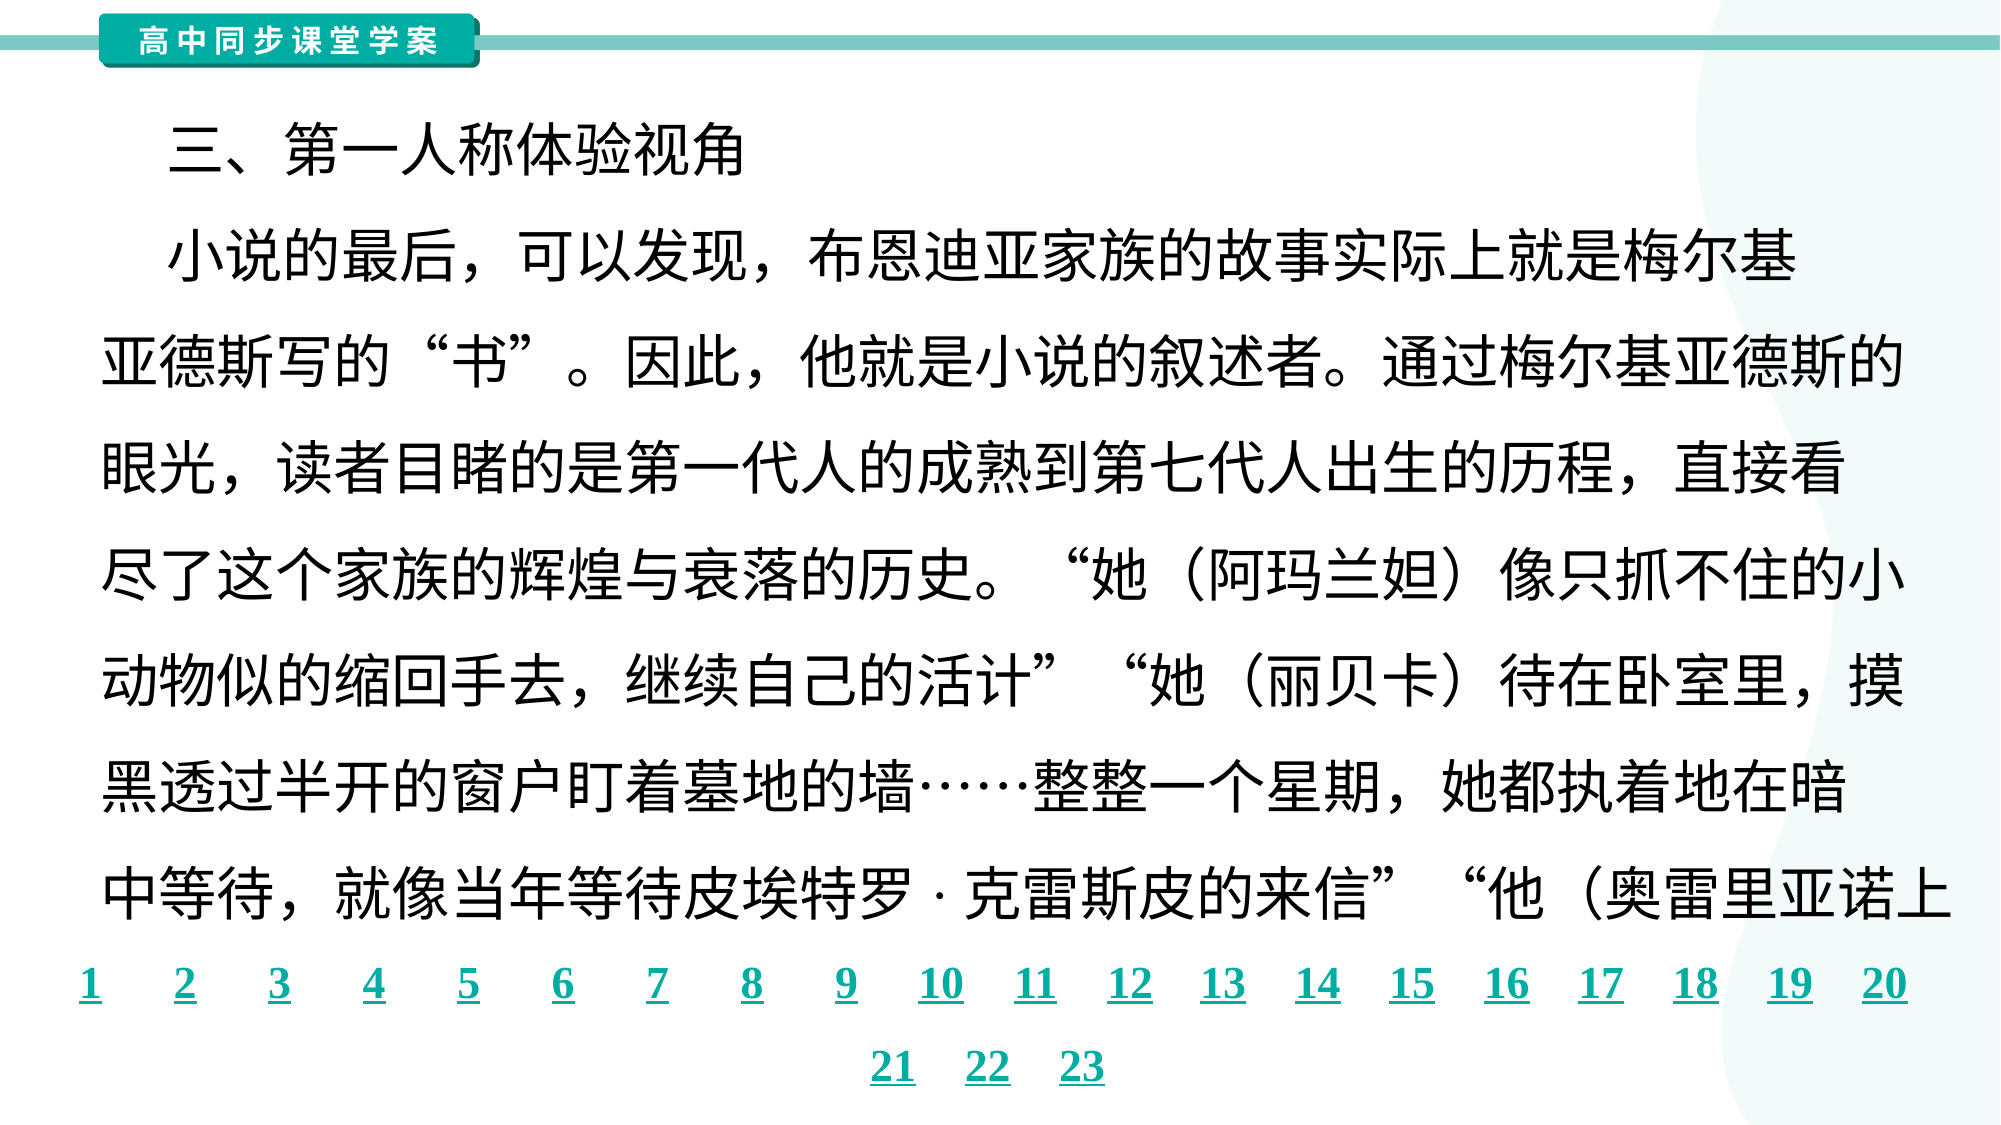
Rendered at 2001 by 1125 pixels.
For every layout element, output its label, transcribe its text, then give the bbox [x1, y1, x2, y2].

text_box 三、第一人称体验视角 小说的最后，可以发现，布恩迪亚家族的故事实际上就是梅尔基 亚德斯写的“书”。因此，他就是小说的叙述者。通过梅尔基亚德斯的 眼光，读者目睹的是第一代人的成熟到第七代人出生的历程，直接看 尽了这个家族的辉煌与衰落的历史。“她（阿玛兰妲）像只抓不住的小 动物似的缩回手去，继续自己的活计”“她（丽贝卡）待在卧室里，摸 黑透过半开的窗户盯着墓地的墙……整整一个星期，她都执着地在暗 中等待，就像当年等待皮埃特罗·克雷斯皮的来信”“他（奥雷里亚诺上 [100, 76, 1899, 927]
picture [0, 0, 2000, 1125]
